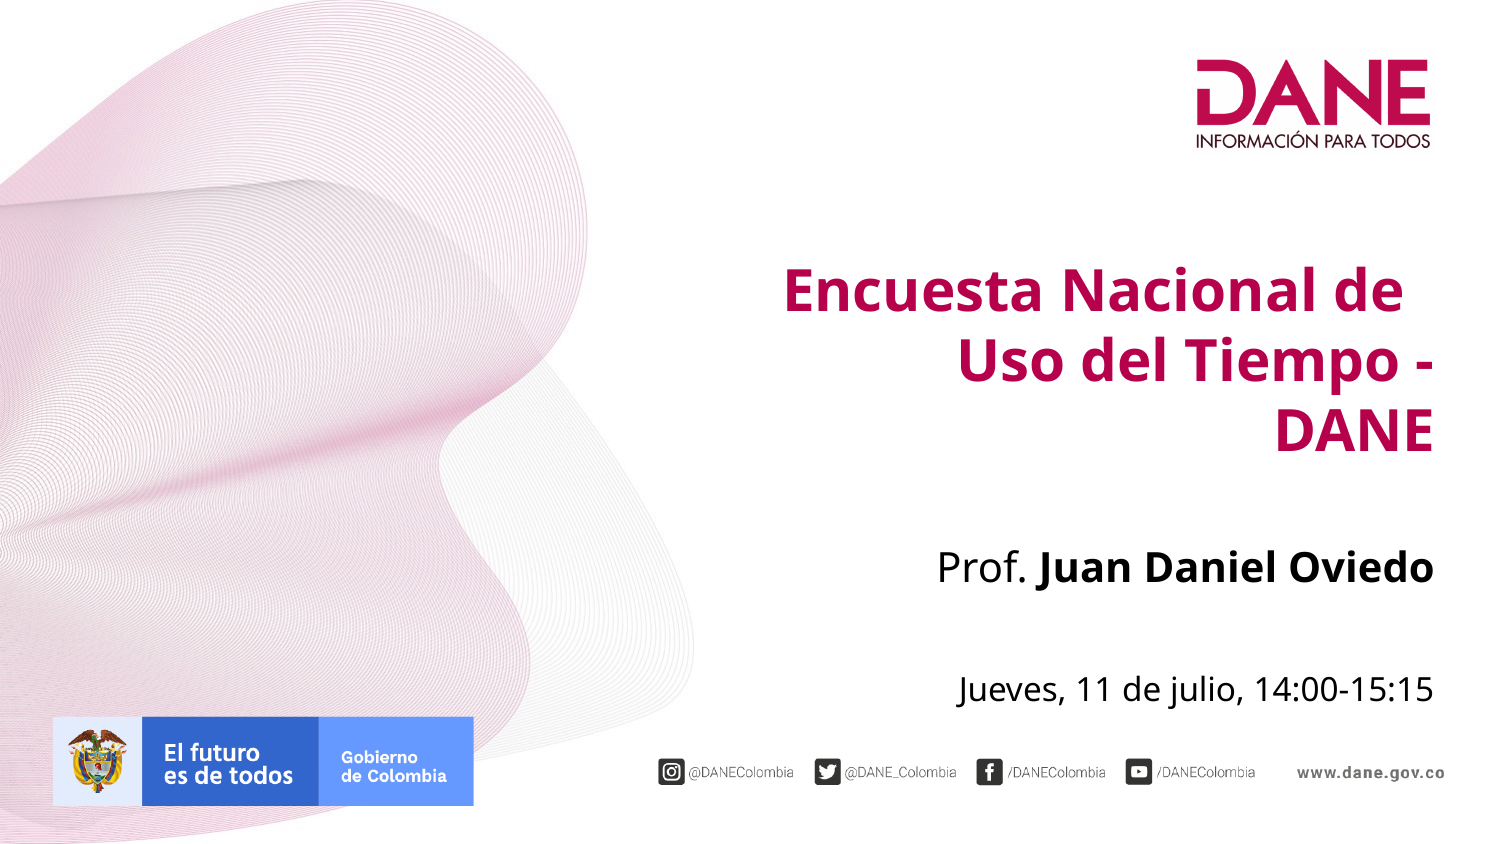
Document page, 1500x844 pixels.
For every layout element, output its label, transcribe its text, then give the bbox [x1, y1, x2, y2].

picture [0, 0, 1451, 844]
text_box Encuesta Nacional de Uso del Tiempo - DANE Prof. Juan Daniel Oviedo Jueves, 11 de julio, 14:00-15:15 [769, 250, 1435, 791]
picture [1191, 49, 1435, 156]
